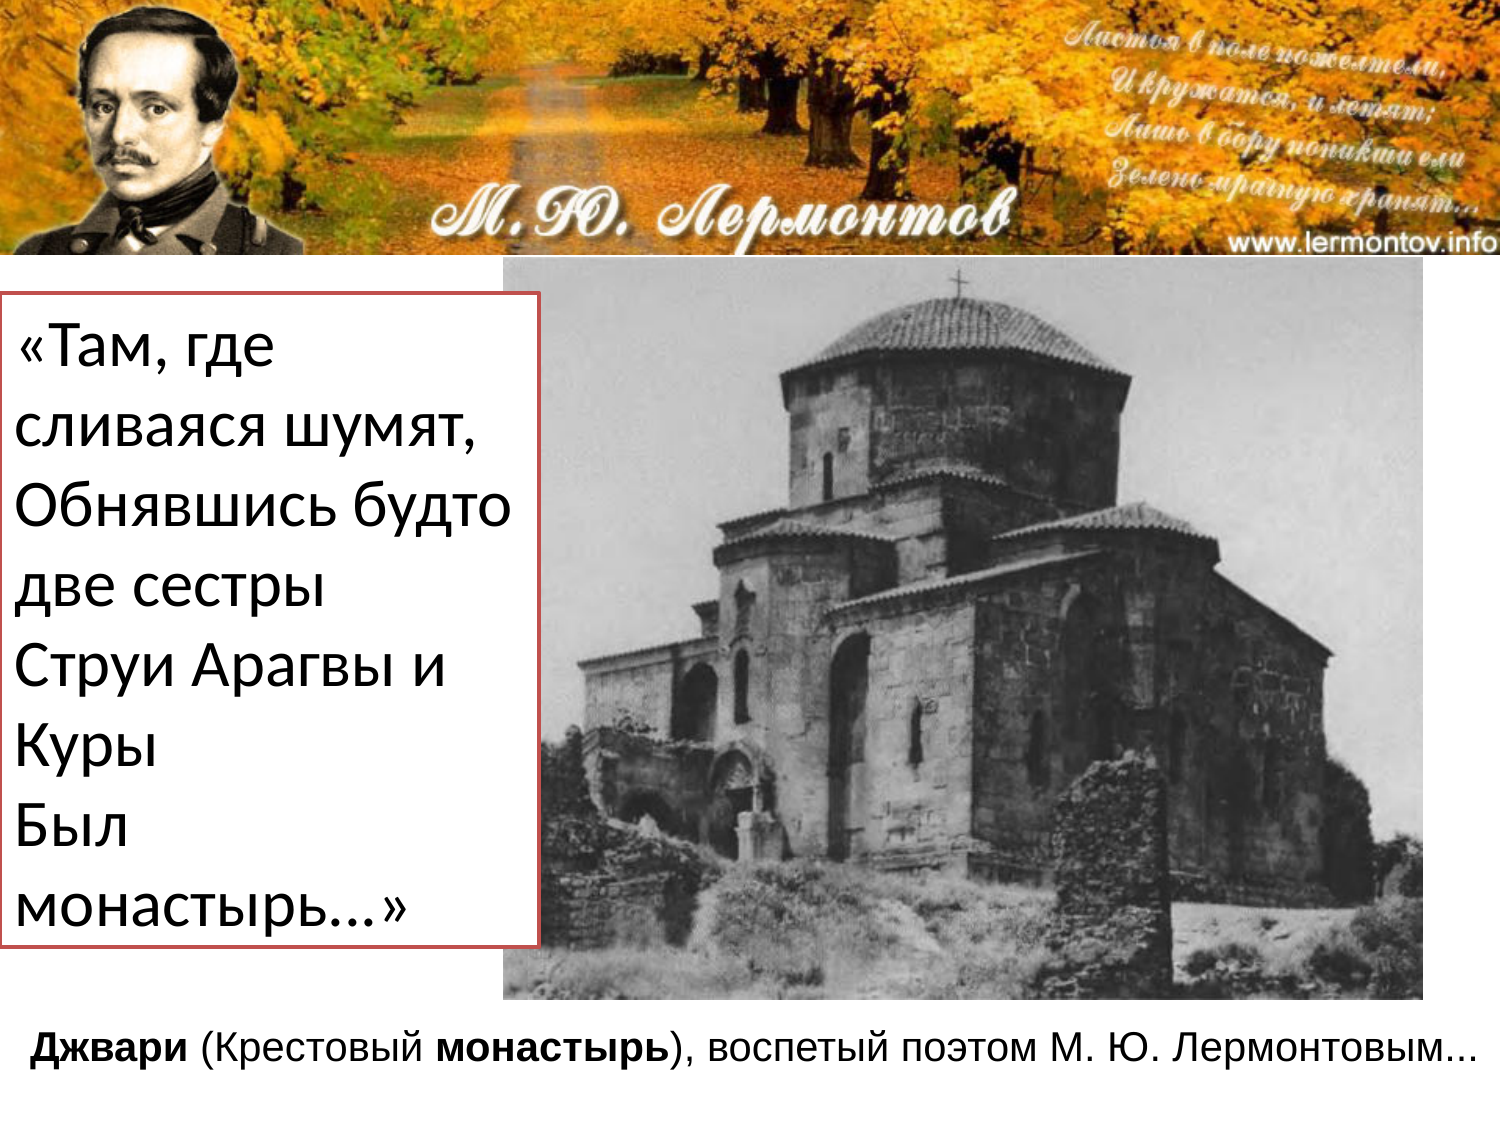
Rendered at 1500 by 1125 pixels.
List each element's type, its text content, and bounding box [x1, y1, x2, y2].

picture [0, 0, 1500, 255]
picture [503, 257, 1423, 1001]
text_box «Там, где сливаяся шумят, Обнявшись будто две сестры Струи Арагвы и Куры Был монастырь...» [0, 291, 498, 949]
text_box Джвари (Крестовый монастырь), воспетый поэтом М. Ю. Лермонтовым... [30, 1019, 1500, 1070]
